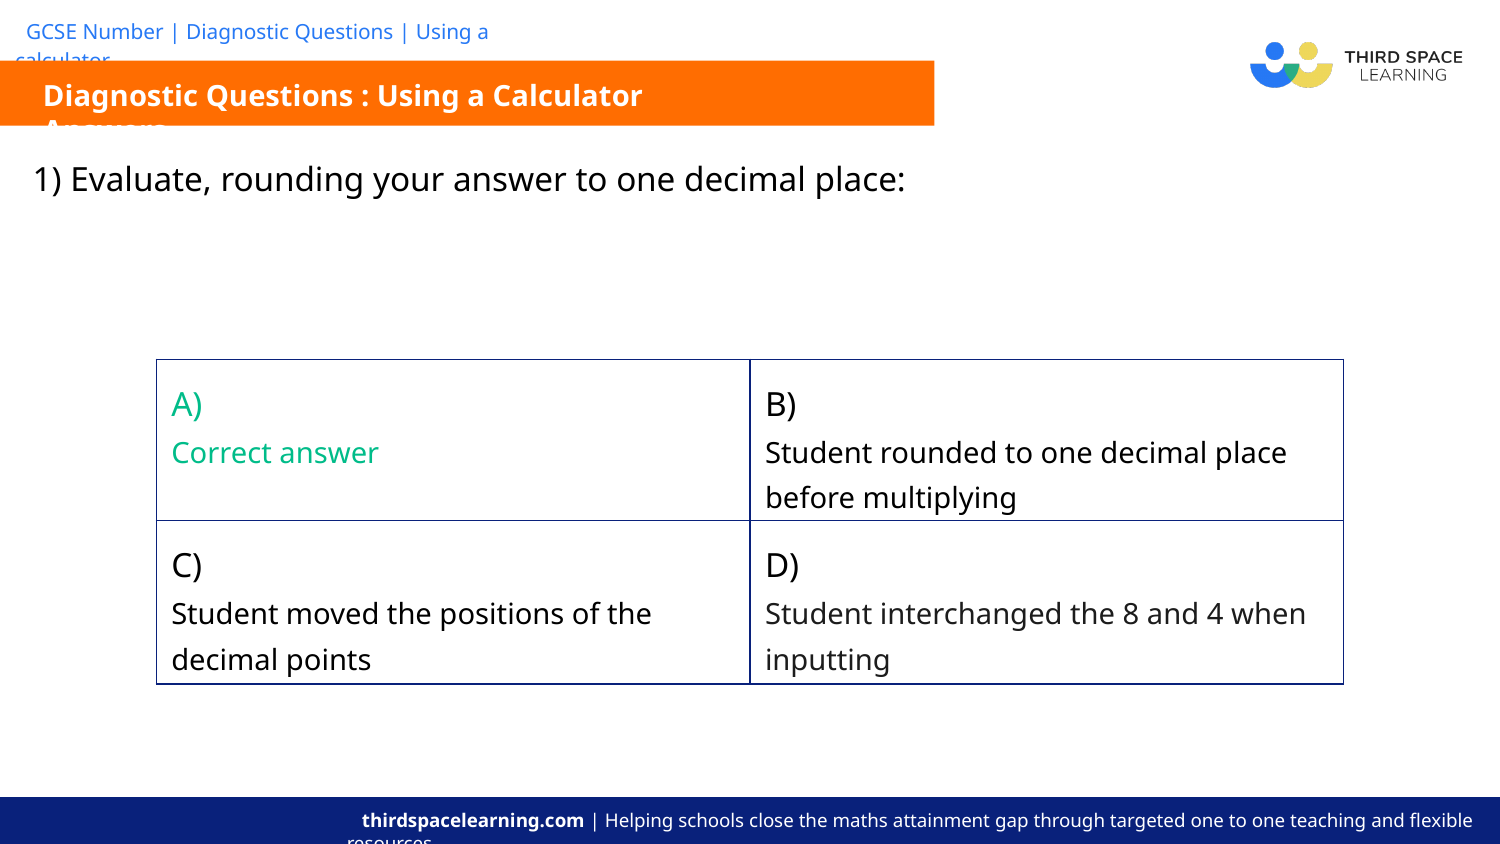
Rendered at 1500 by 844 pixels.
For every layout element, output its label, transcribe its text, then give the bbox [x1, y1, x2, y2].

picture [1250, 33, 1465, 99]
text_box Diagnostic Questions : Using a Calculator Answers [27, 61, 778, 141]
